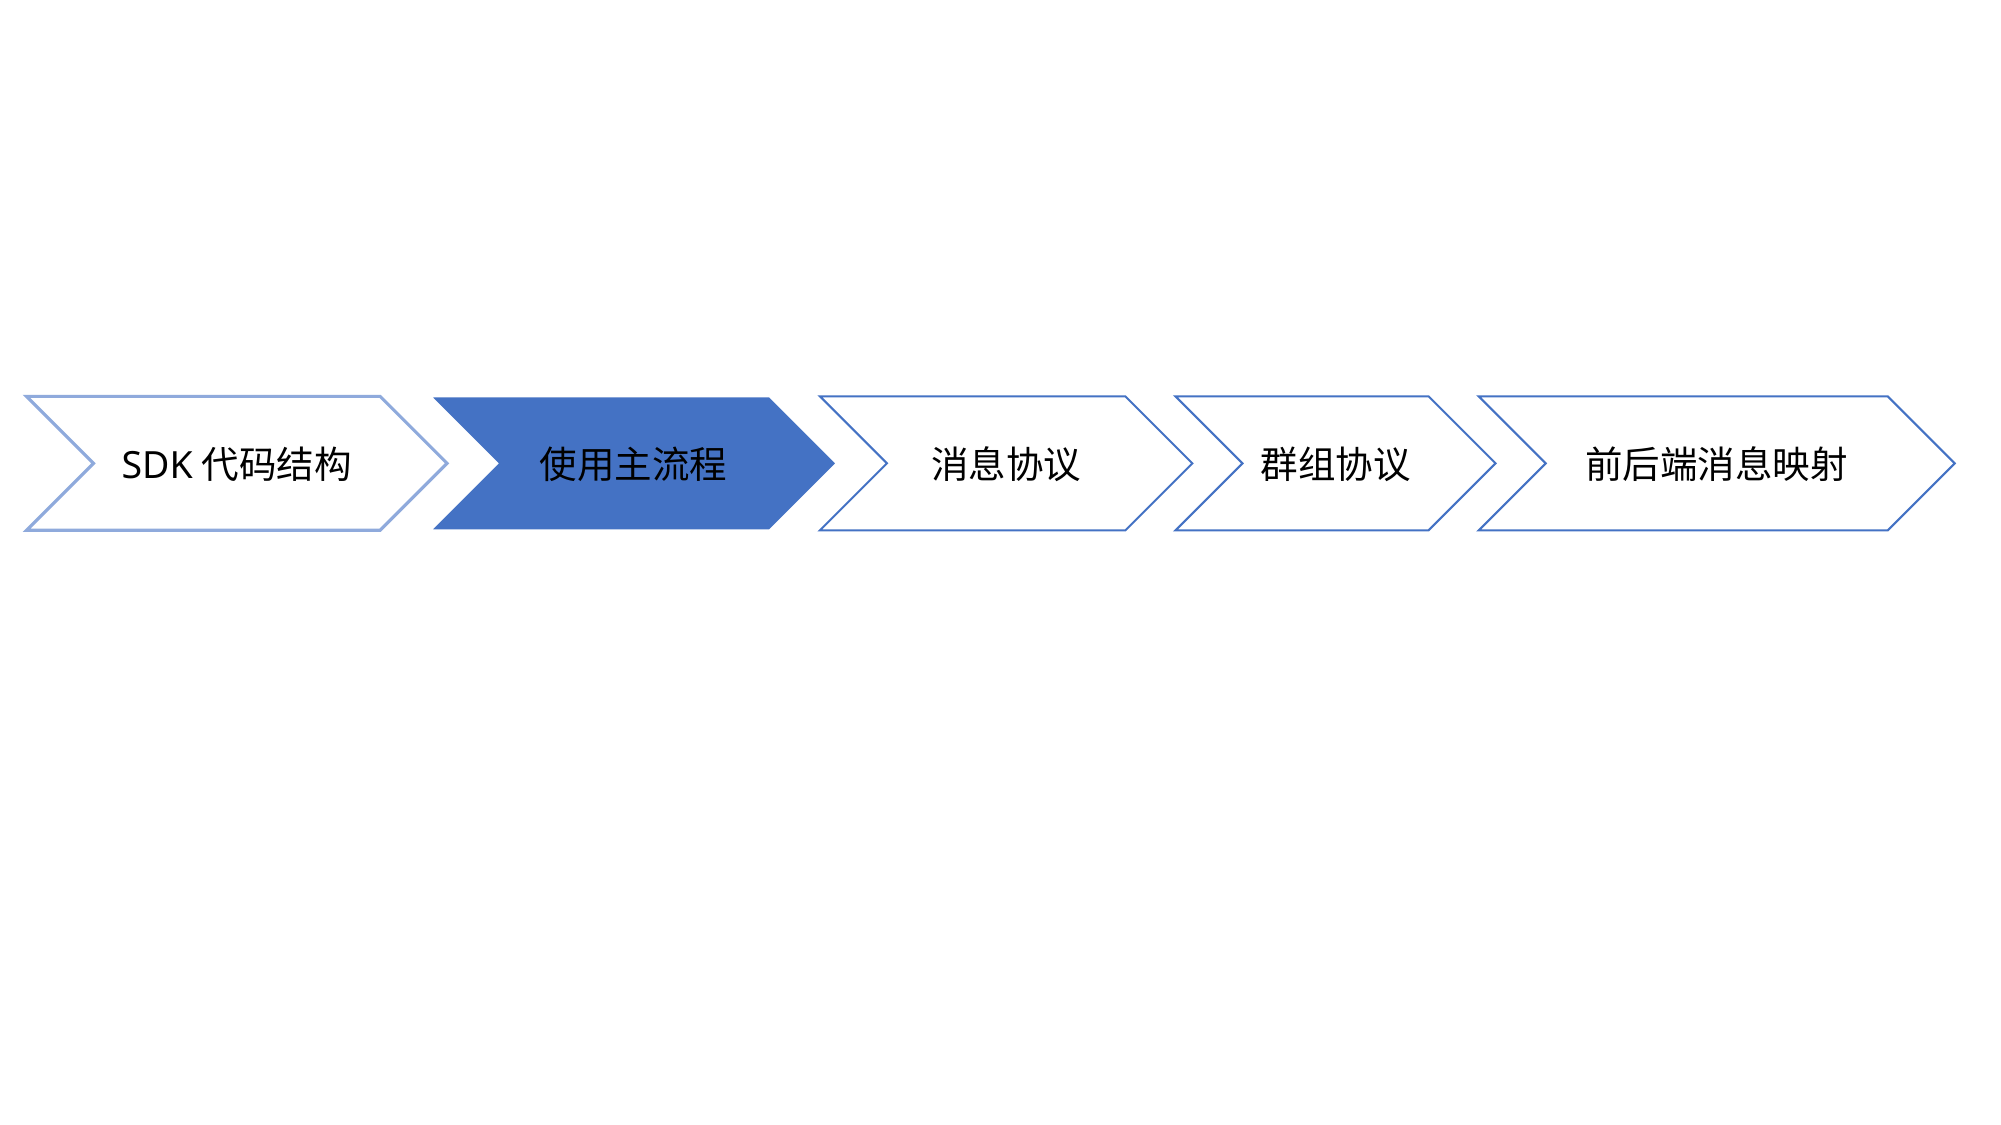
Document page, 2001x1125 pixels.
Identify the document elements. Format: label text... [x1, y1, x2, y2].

text_box 前后端消息映射 [1476, 395, 1957, 532]
text_box SDK代码结构 [22, 394, 450, 532]
text_box 使用主流程 [427, 395, 839, 532]
text_box 群组协议 [1172, 395, 1498, 532]
text_box 消息协议 [817, 395, 1194, 532]
